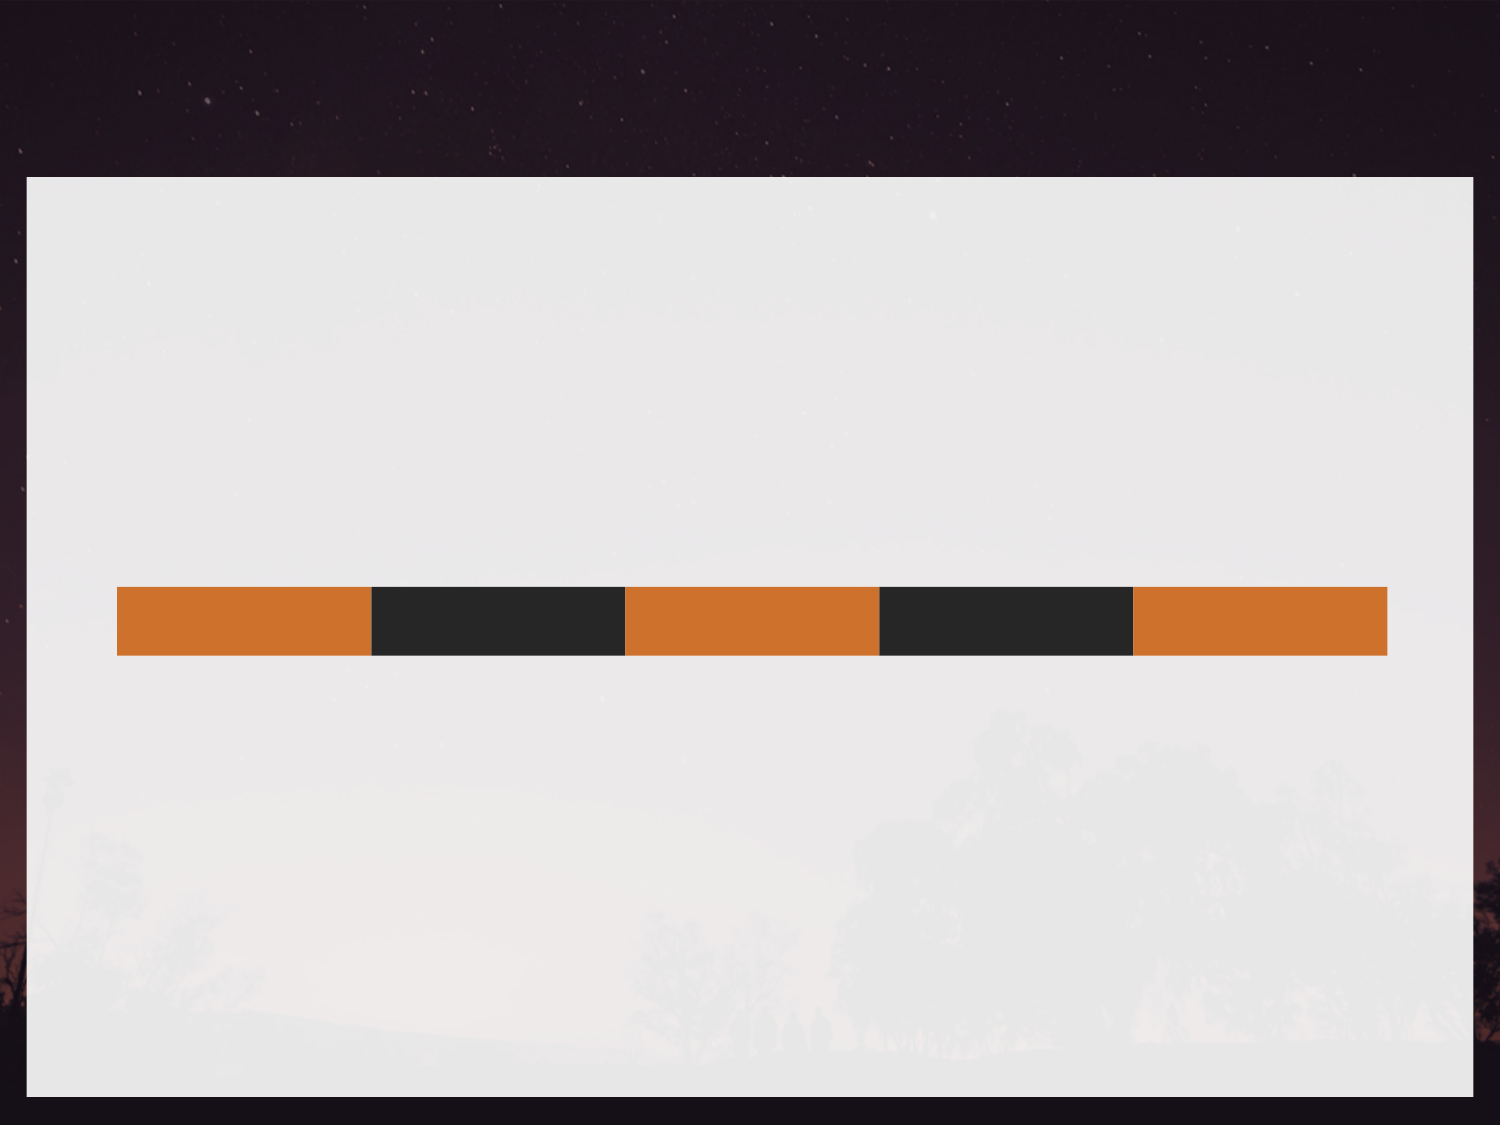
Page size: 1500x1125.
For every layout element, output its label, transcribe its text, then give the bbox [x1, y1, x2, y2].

text_box [624, 586, 878, 657]
list 데이터 분석 [26, 52, 1459, 159]
text_box [116, 586, 370, 657]
picture [0, 0, 1500, 1125]
text_box [1132, 586, 1388, 657]
text_box [370, 586, 624, 657]
text_box [878, 586, 1132, 657]
